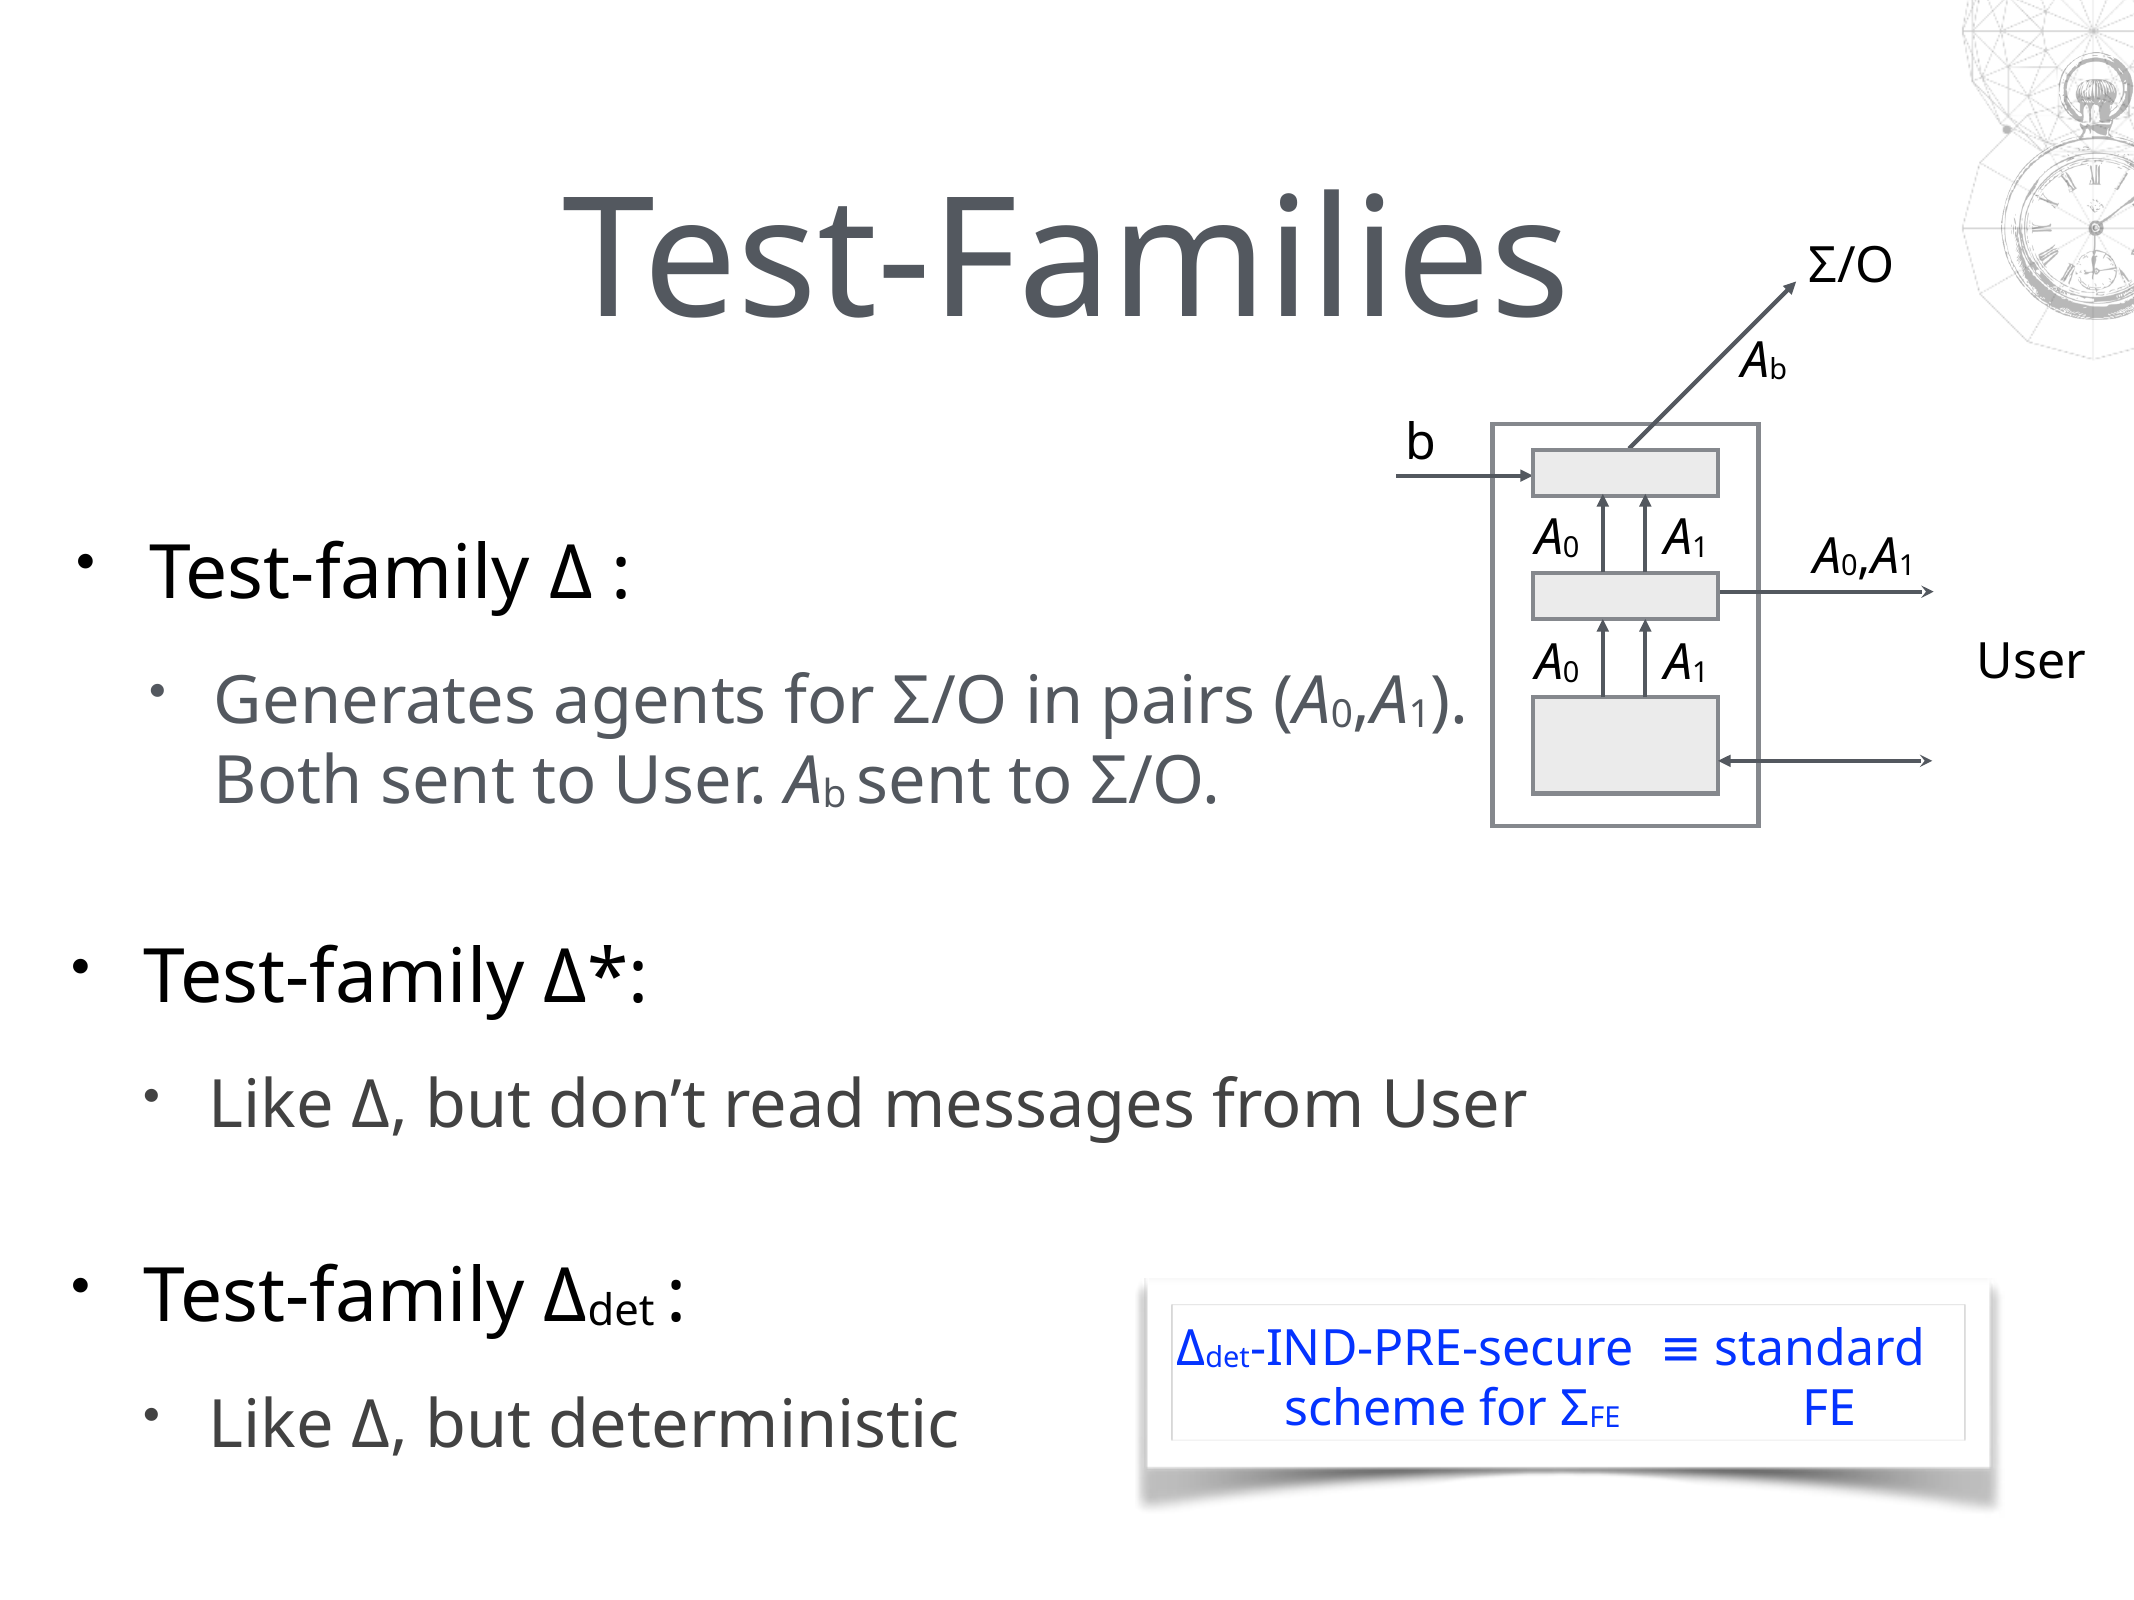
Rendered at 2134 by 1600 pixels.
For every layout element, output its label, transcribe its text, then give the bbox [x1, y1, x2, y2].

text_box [1135, 1278, 2006, 1518]
text_box Test-family Δ : Generates agents for Σ/O in pairs (A0,A1). Both sent to User. Ab sent to Σ/O. [67, 497, 1385, 826]
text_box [1389, 213, 2112, 826]
title Test-Families [21, 72, 2112, 428]
text_box Test-family Δ*: Like Δ, but don’t read messages from User Test-family Δdet : Like Δ, but deterministic [62, 901, 1538, 1469]
